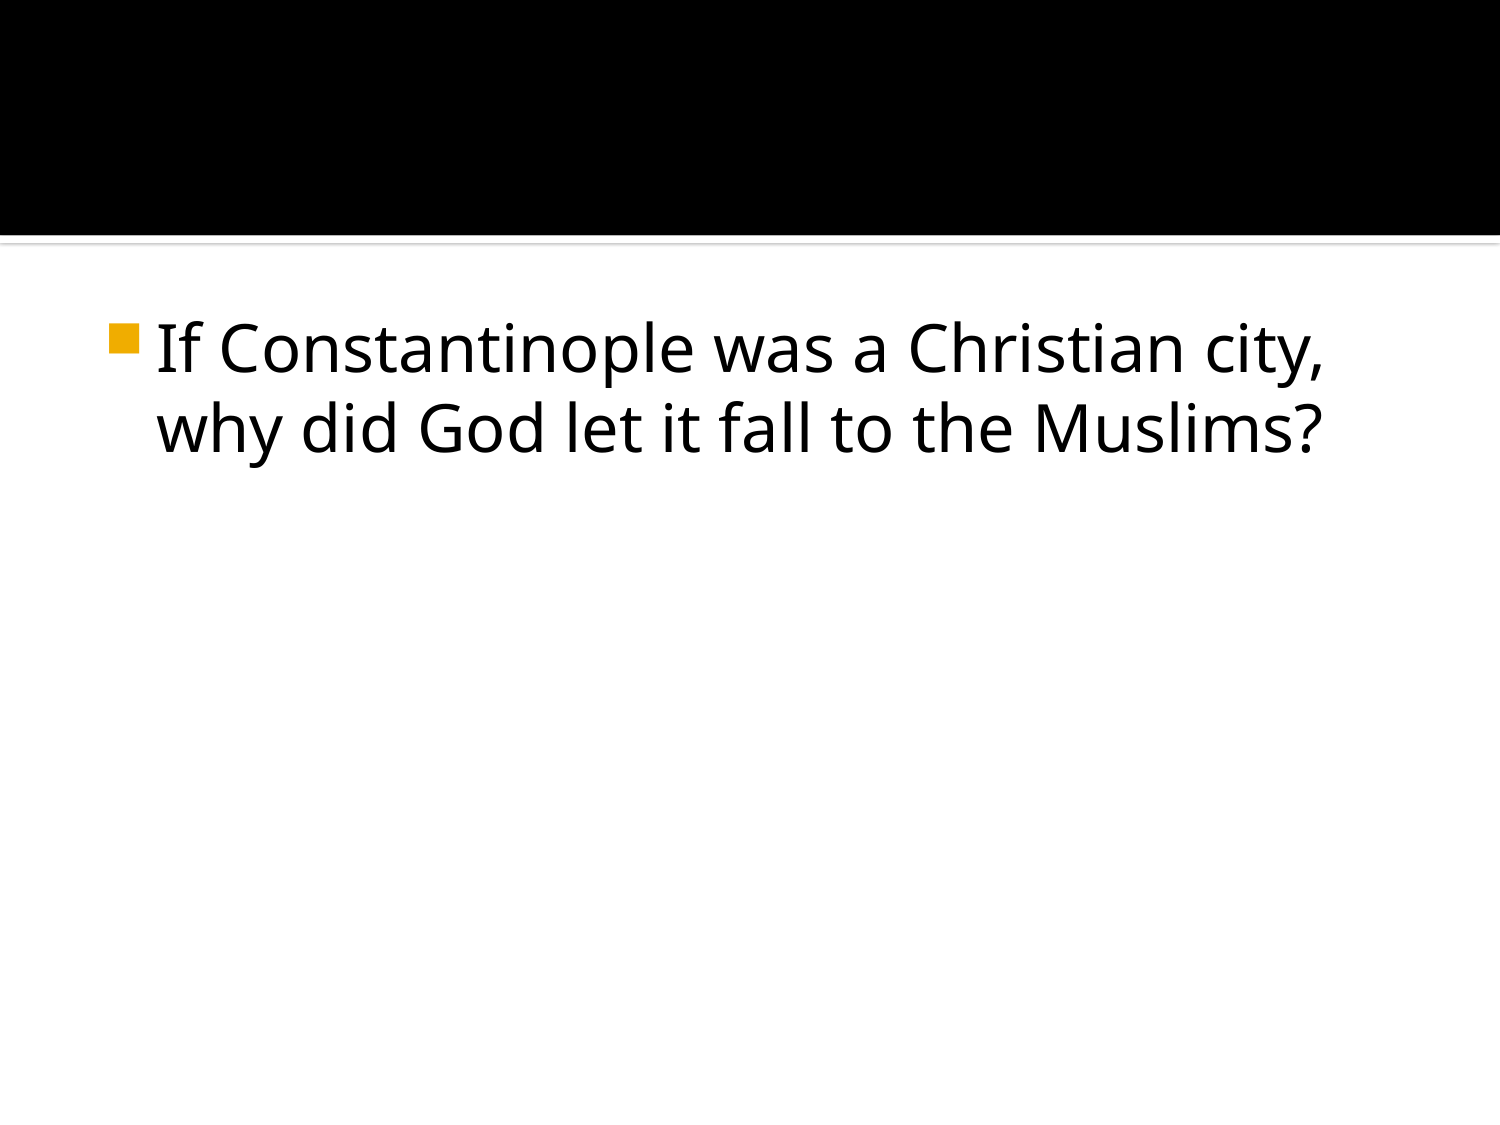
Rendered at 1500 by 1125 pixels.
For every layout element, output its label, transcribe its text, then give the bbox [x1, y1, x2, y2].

list If Constantinople was a Christian city, why did God let it fall to the Muslims? [75, 291, 1425, 1050]
